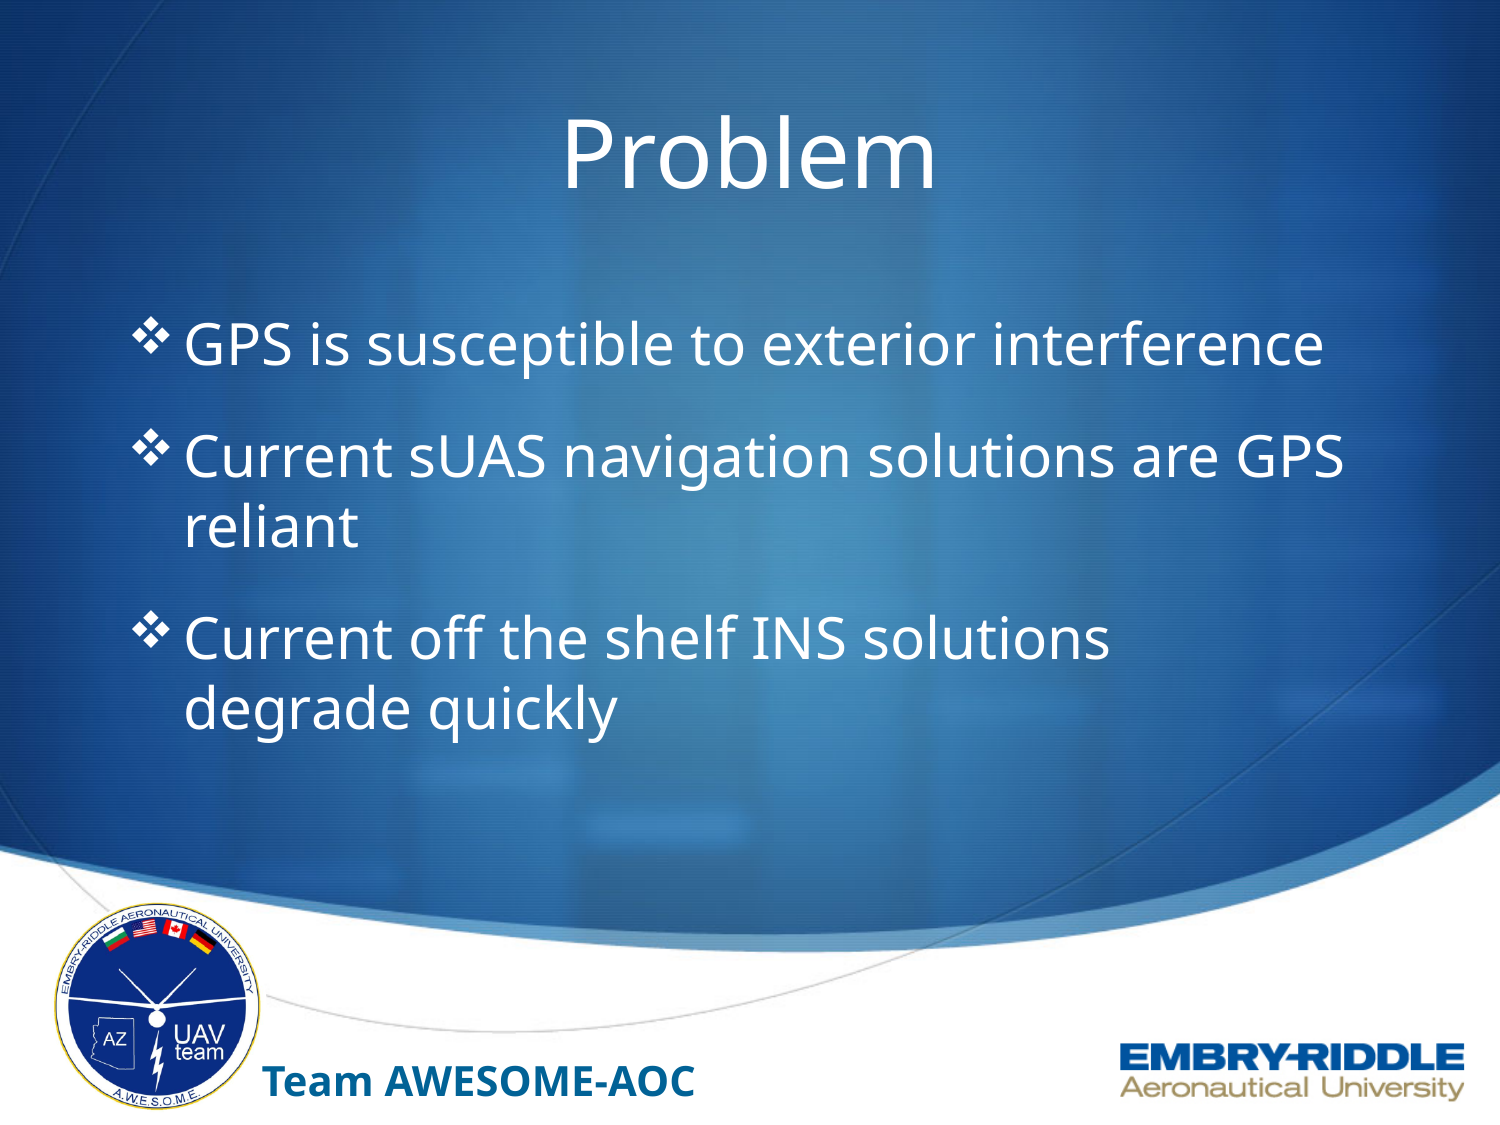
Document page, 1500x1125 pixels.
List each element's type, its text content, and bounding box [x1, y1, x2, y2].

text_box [49, 899, 721, 1113]
list GPS is susceptible to exterior interference Current sUAS navigation solutions are GPS reliant Current off the shelf INS solutions degrade quickly [112, 299, 1370, 975]
picture [0, 0, 1500, 1125]
title Problem [75, 56, 1425, 245]
